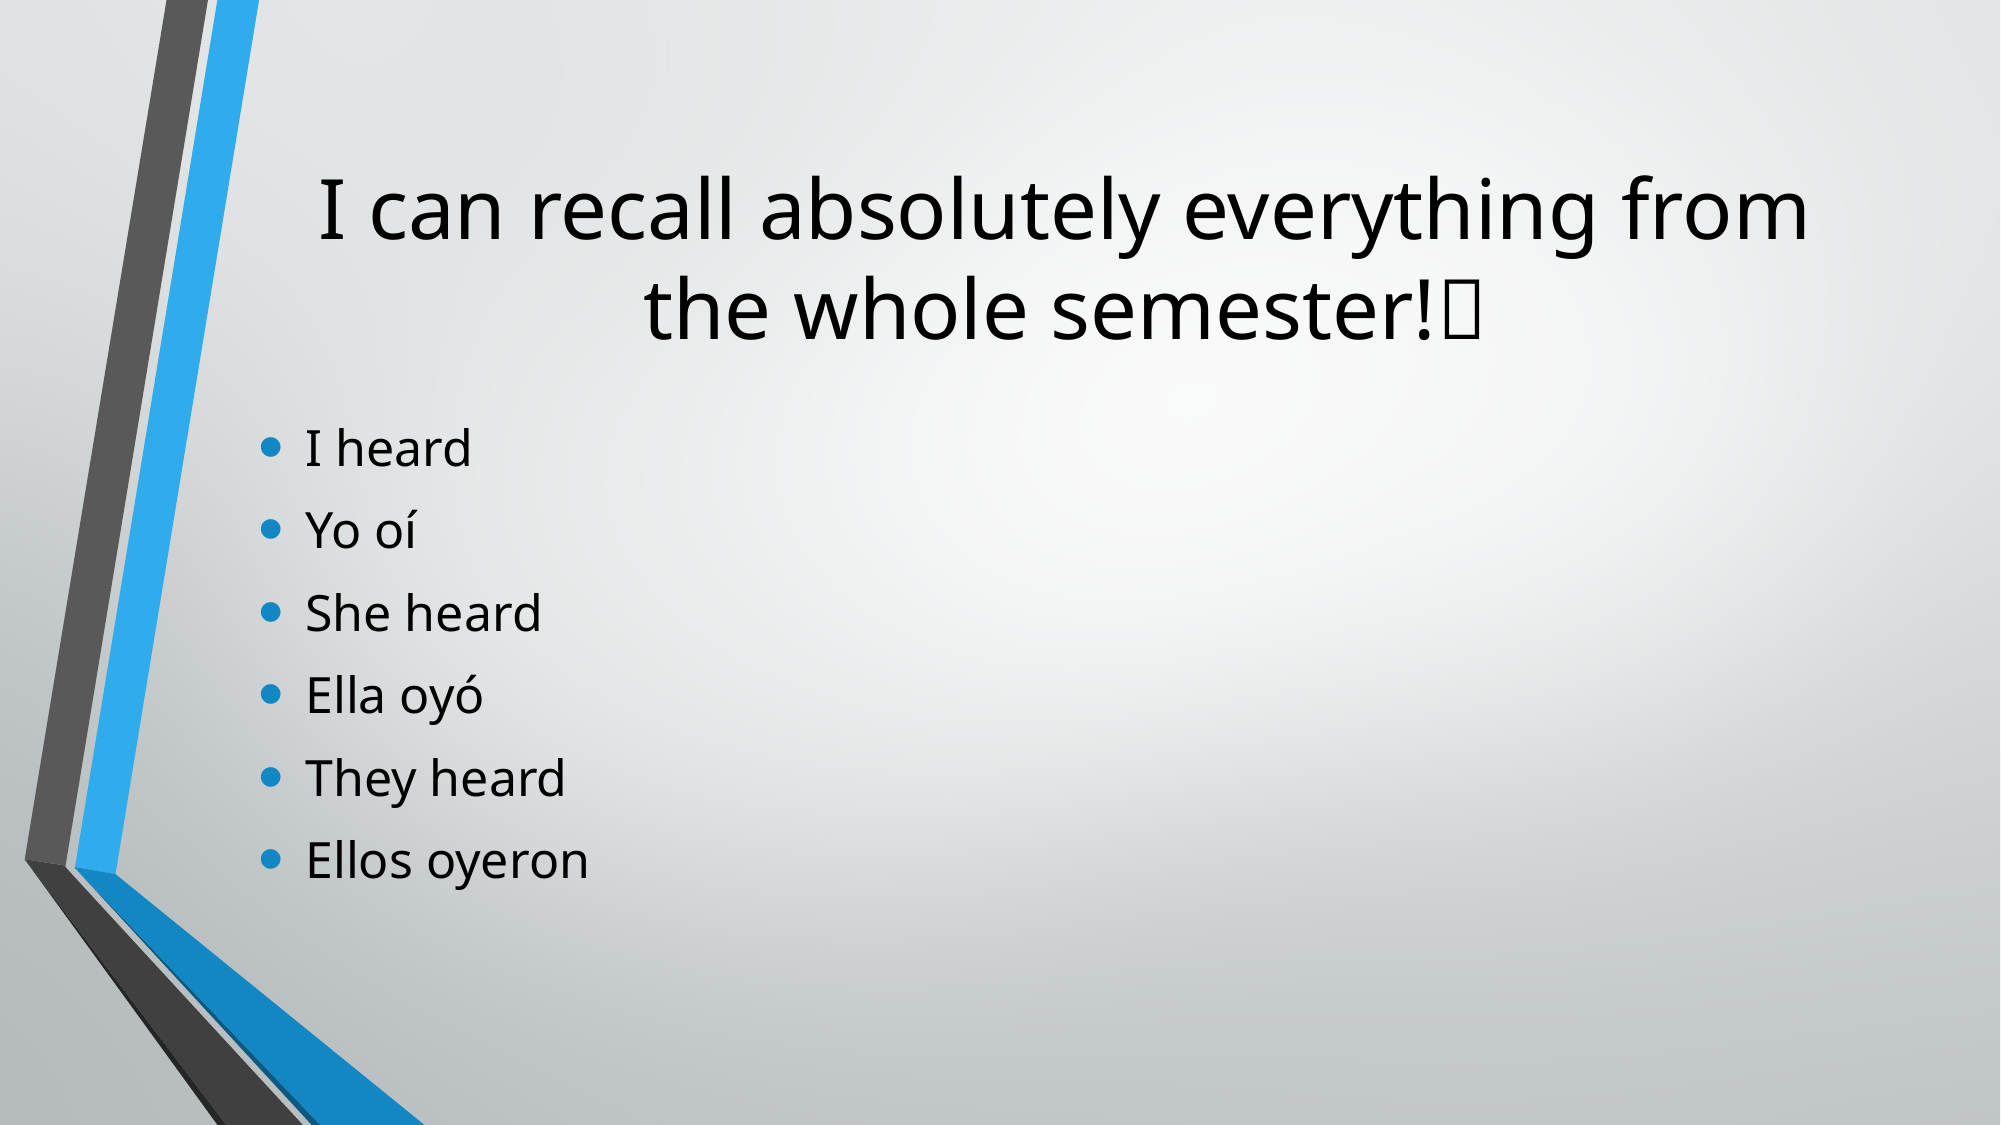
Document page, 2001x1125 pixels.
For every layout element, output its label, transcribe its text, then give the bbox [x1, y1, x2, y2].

title I can recall absolutely everything from the whole semester! [243, 112, 1887, 400]
list I heard Yo oí She heard Ella oyó They heard Ellos oyeron [243, 437, 1887, 950]
